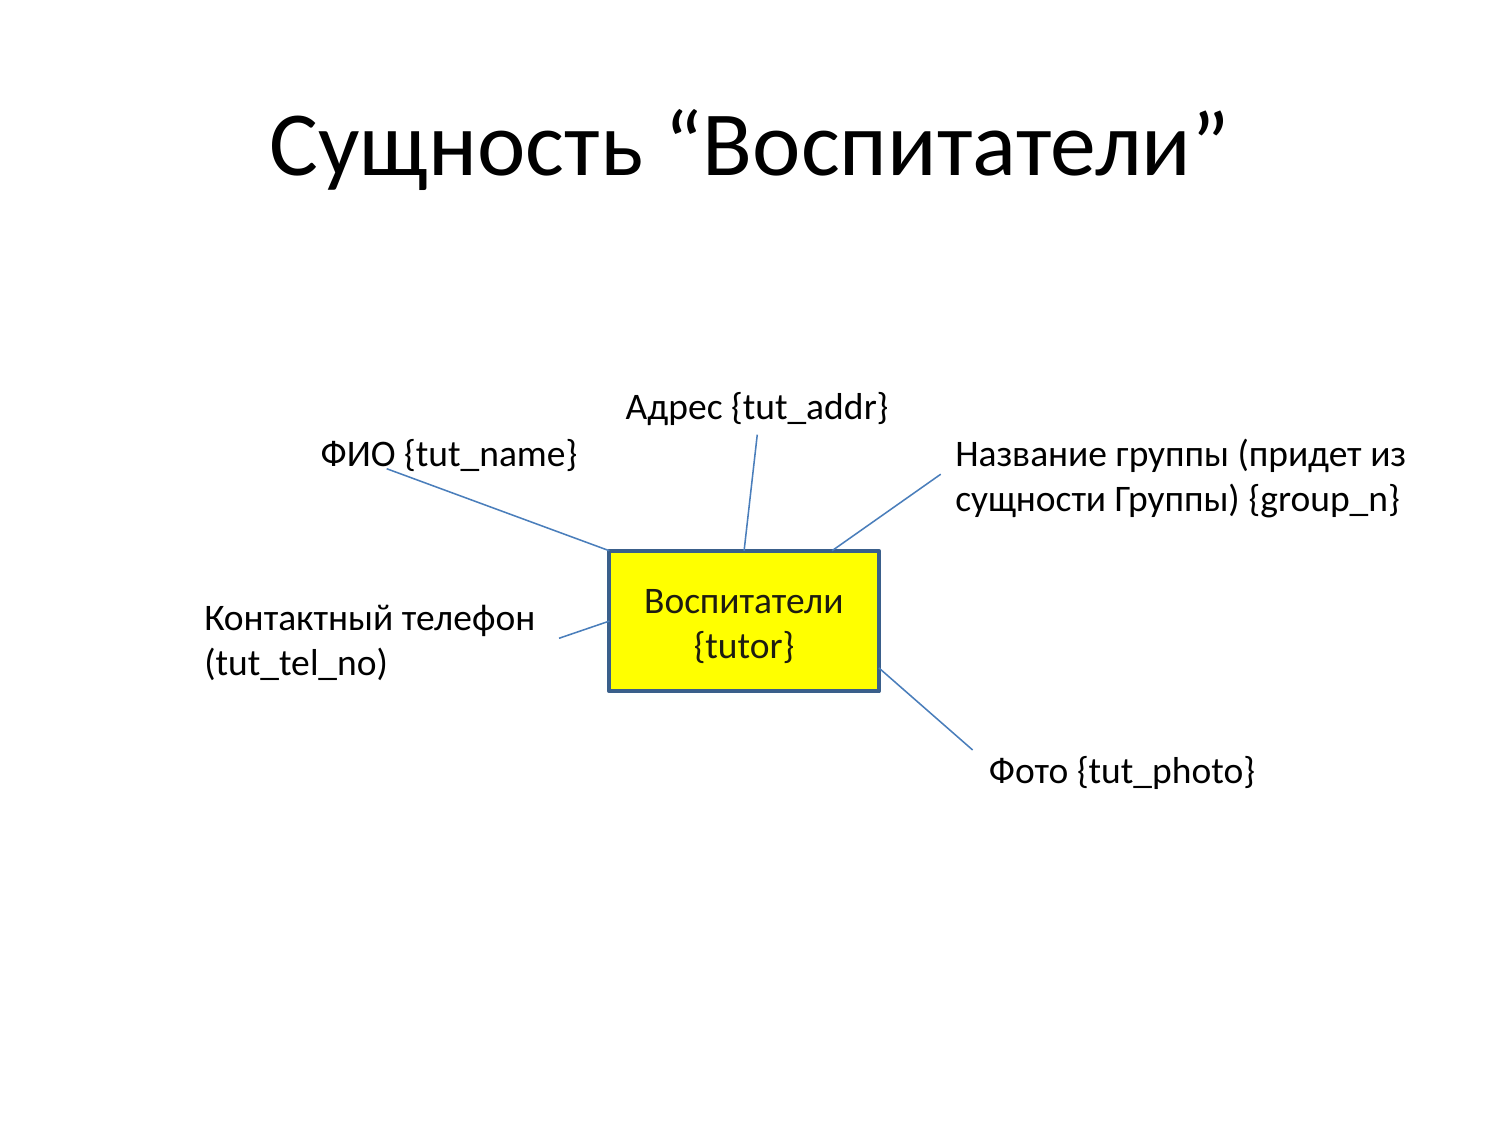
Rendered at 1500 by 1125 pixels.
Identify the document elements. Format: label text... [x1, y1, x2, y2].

text_box Название группы (придет из сущности Группы) {group_n} [940, 421, 1431, 527]
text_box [878, 667, 973, 751]
title Сущность “Воспитатели” [75, 45, 1425, 233]
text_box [692, 486, 809, 500]
text_box Адрес {tut_addr} [610, 374, 904, 435]
text_box Фото {tut_photo} [974, 738, 1271, 798]
text_box Воспитатели {tutor} [607, 549, 881, 693]
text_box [831, 474, 938, 551]
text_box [386, 468, 610, 551]
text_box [560, 620, 610, 640]
text_box ФИО {tut_name} [305, 421, 593, 482]
text_box Контактный телефон (tut_tel_no) [189, 585, 560, 691]
